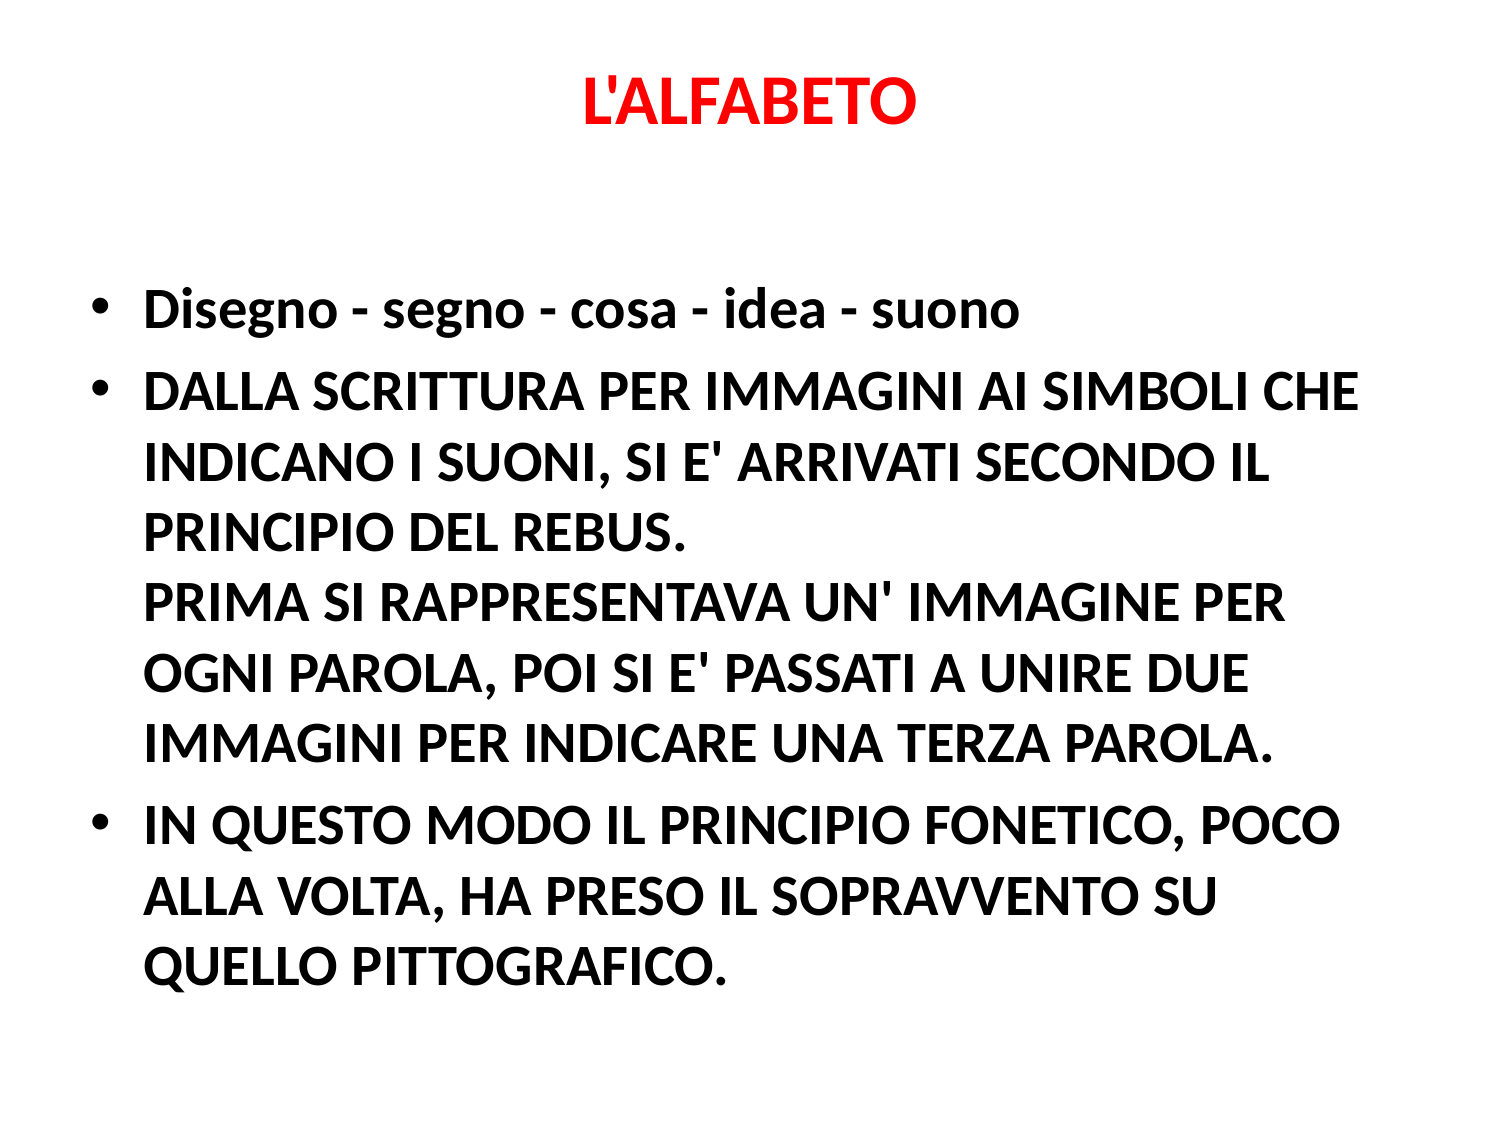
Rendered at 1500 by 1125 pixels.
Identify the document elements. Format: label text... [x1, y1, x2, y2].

list Disegno - segno - cosa - idea - suono DALLA SCRITTURA PER IMMAGINI AI SIMBOLI CHE INDICANO I SUONI, SI E' ARRIVATI SECONDO IL PRINCIPIO DEL REBUS. PRIMA SI RAPPRESENTAVA UN' IMMAGINE PER OGNI PAROLA, POI SI E' PASSATI A UNIRE DUE IMMAGINI PER INDICARE UNA TERZA PAROLA. IN QUESTO MODO IL PRINCIPIO FONETICO, POCO ALLA VOLTA, HA PRESO IL SOPRAVVENTO SU QUELLO PITTOGRAFICO. [75, 262, 1425, 1005]
title L'ALFABETO [75, 45, 1425, 233]
